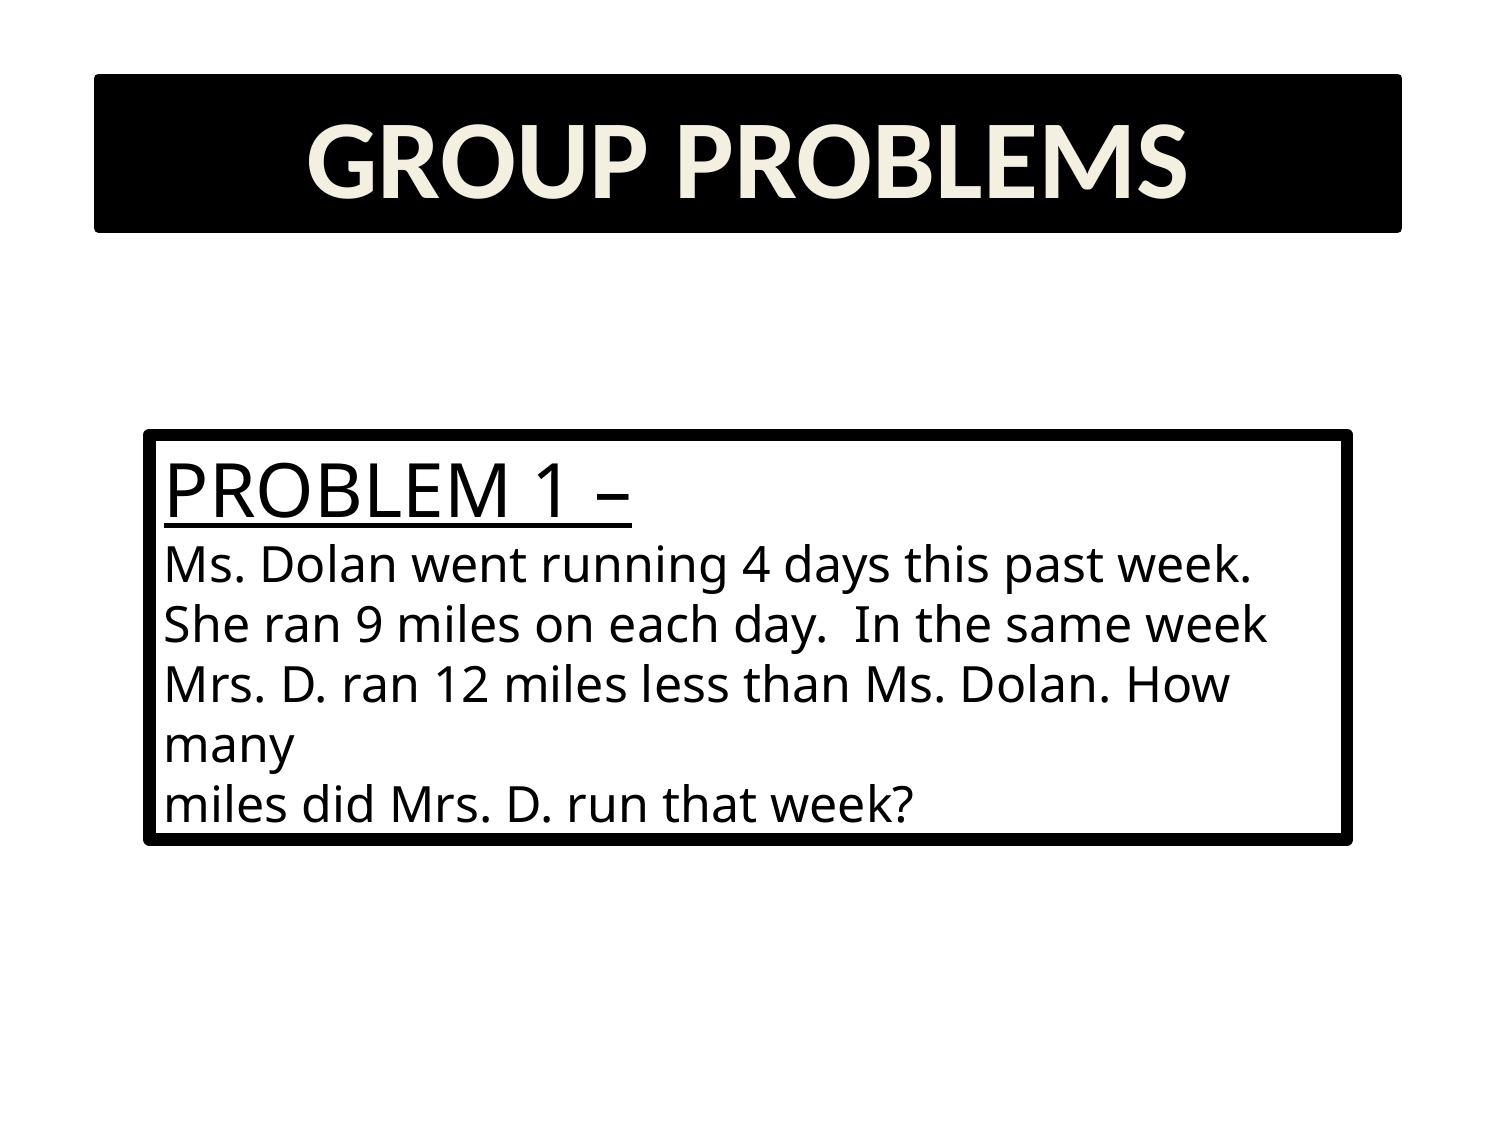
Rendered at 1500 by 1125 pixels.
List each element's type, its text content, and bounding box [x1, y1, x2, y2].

text_box PROBLEM 1 – Ms. Dolan went running 4 days this past week. She ran 9 miles on each day. In the same week Mrs. D. ran 12 miles less than Ms. Dolan. How many miles did Mrs. D. run that week? [149, 434, 1348, 840]
text_box GROUP PROBLEMS [97, 76, 1400, 230]
